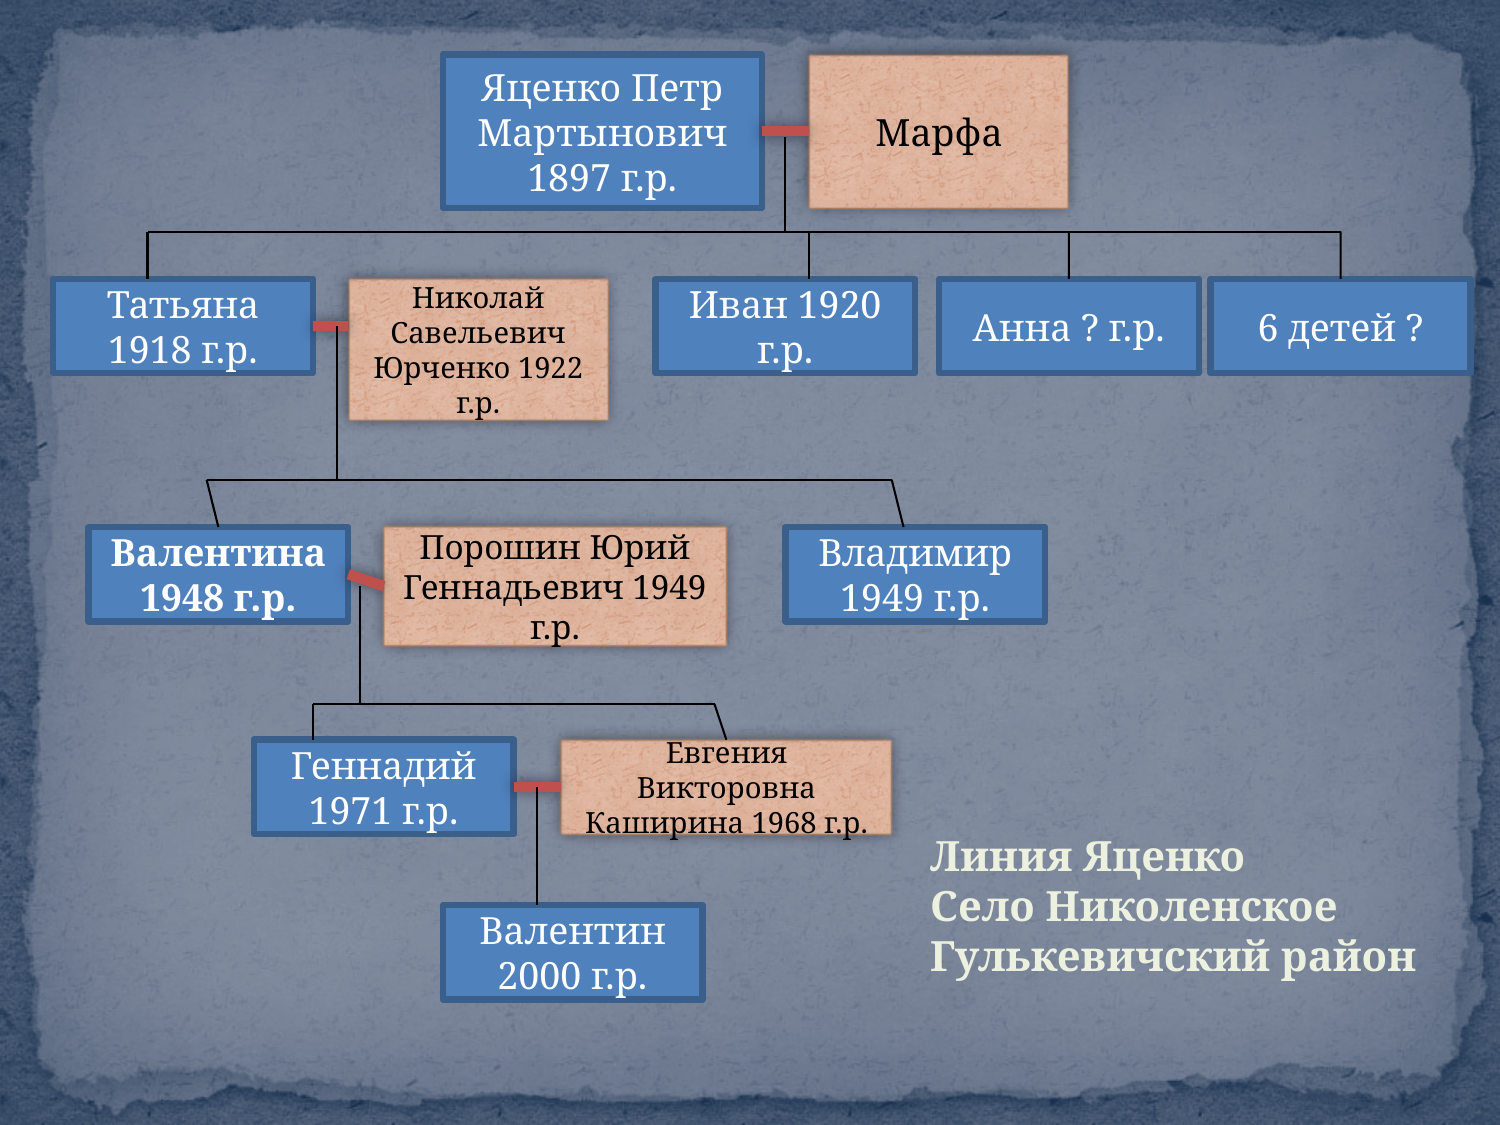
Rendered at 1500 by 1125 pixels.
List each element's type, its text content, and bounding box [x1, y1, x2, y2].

text_box Яценко Петр Мартынович 1897 г.р. [440, 51, 765, 211]
text_box Геннадий 1971 г.р. [251, 736, 517, 837]
text_box Линия Яценко Село Николенское Гулькевичский район [915, 822, 1436, 988]
text_box Евгения Викторовна Каширина 1968 г.р. [563, 742, 890, 833]
text_box Валентина 1948 г.р. [85, 524, 351, 625]
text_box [894, 482, 901, 526]
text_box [350, 577, 382, 584]
text_box Анна ? г.р. [936, 276, 1202, 376]
text_box Марфа [811, 57, 1066, 207]
text_box Порошин Юрий Геннадьевич 1949 г.р. [385, 528, 725, 644]
text_box Иван 1920 г.р. [652, 276, 918, 376]
text_box Валентин 2000 г.р. [440, 902, 706, 1003]
text_box 6 детей ? [1207, 276, 1474, 376]
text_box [209, 482, 216, 526]
text_box Николай Савельевич Юрченко 1922 г.р. [351, 281, 606, 418]
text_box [717, 707, 724, 738]
text_box Владимир 1949 г.р. [782, 524, 1048, 625]
text_box Татьяна 1918 г.р. [50, 276, 316, 376]
